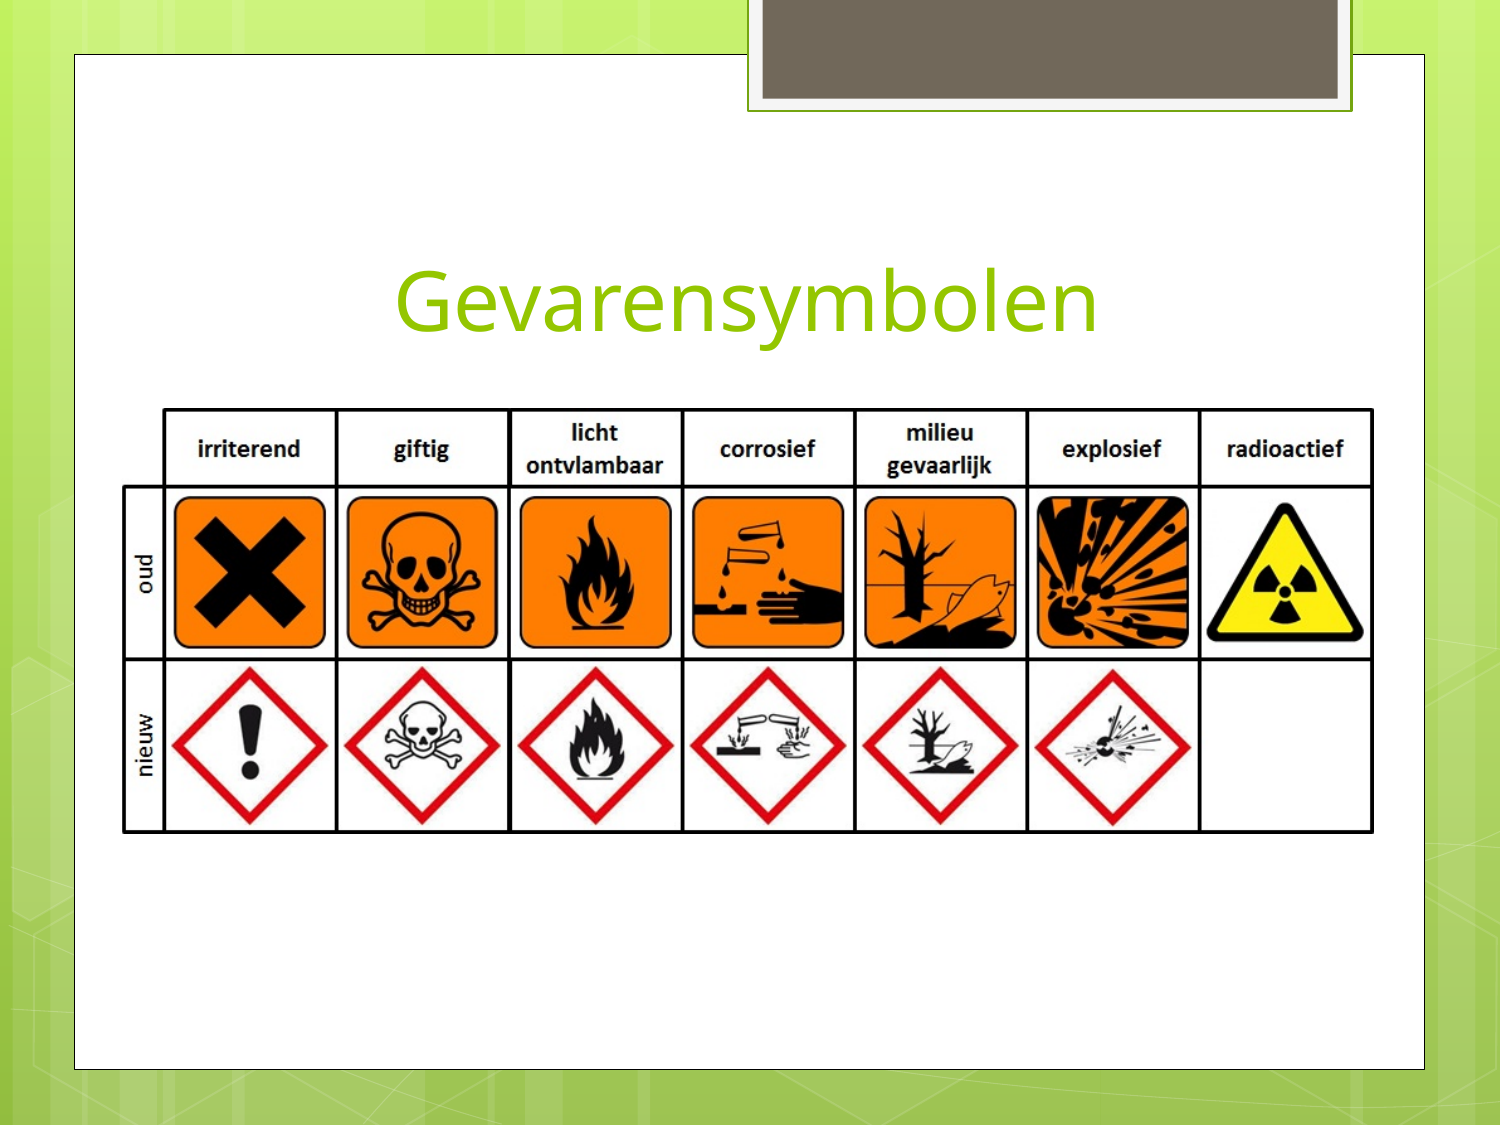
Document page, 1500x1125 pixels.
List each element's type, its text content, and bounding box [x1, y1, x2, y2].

title Gevarensymbolen [171, 168, 1324, 357]
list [120, 408, 1374, 835]
